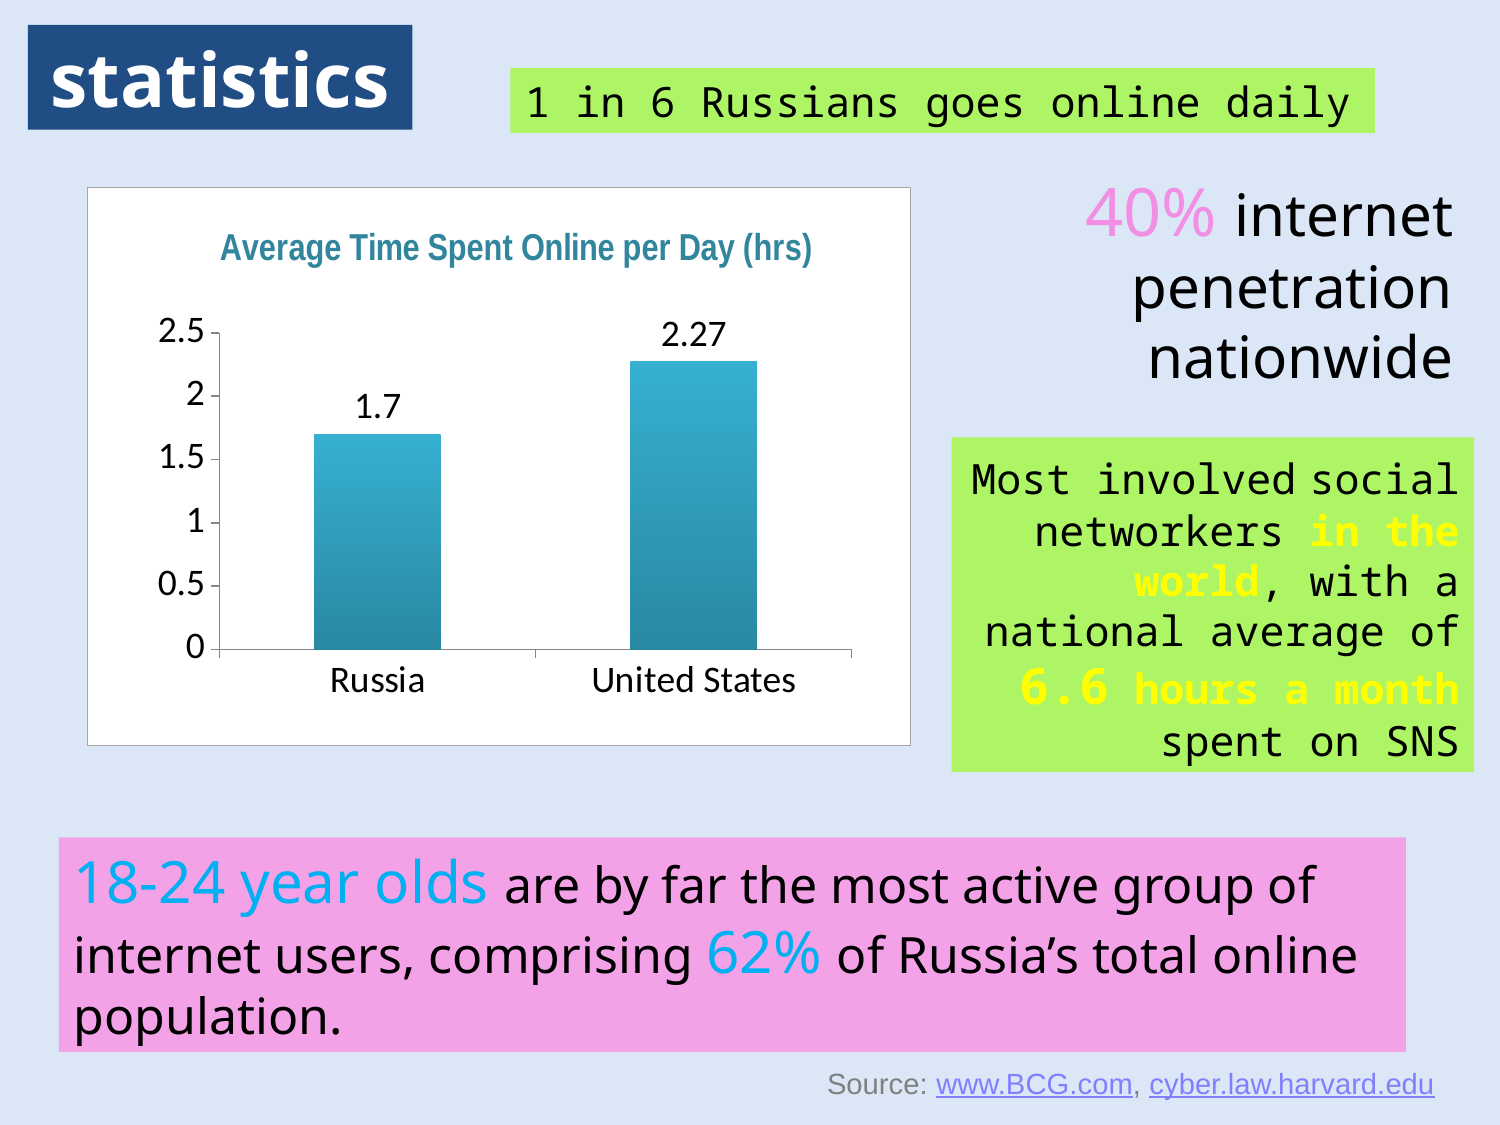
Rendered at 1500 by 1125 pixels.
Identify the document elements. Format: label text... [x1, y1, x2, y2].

text_box 40% internet penetration nationwide [937, 162, 1468, 398]
text_box 18-24 year olds are by far the most active group of internet users, comprising 62% of Russia’s total online population. [58, 837, 1406, 1053]
text_box Source: www.BCG.com, cyber.law.harvard.edu [812, 1057, 1475, 1108]
text_box Most involved social networkers in the world, with a national average of 6.6 hours a month spent on SNS [951, 437, 1475, 773]
text_box 1 in 6 Russians goes online daily [510, 68, 1375, 133]
chart [87, 187, 911, 746]
text_box statistics [27, 24, 413, 130]
